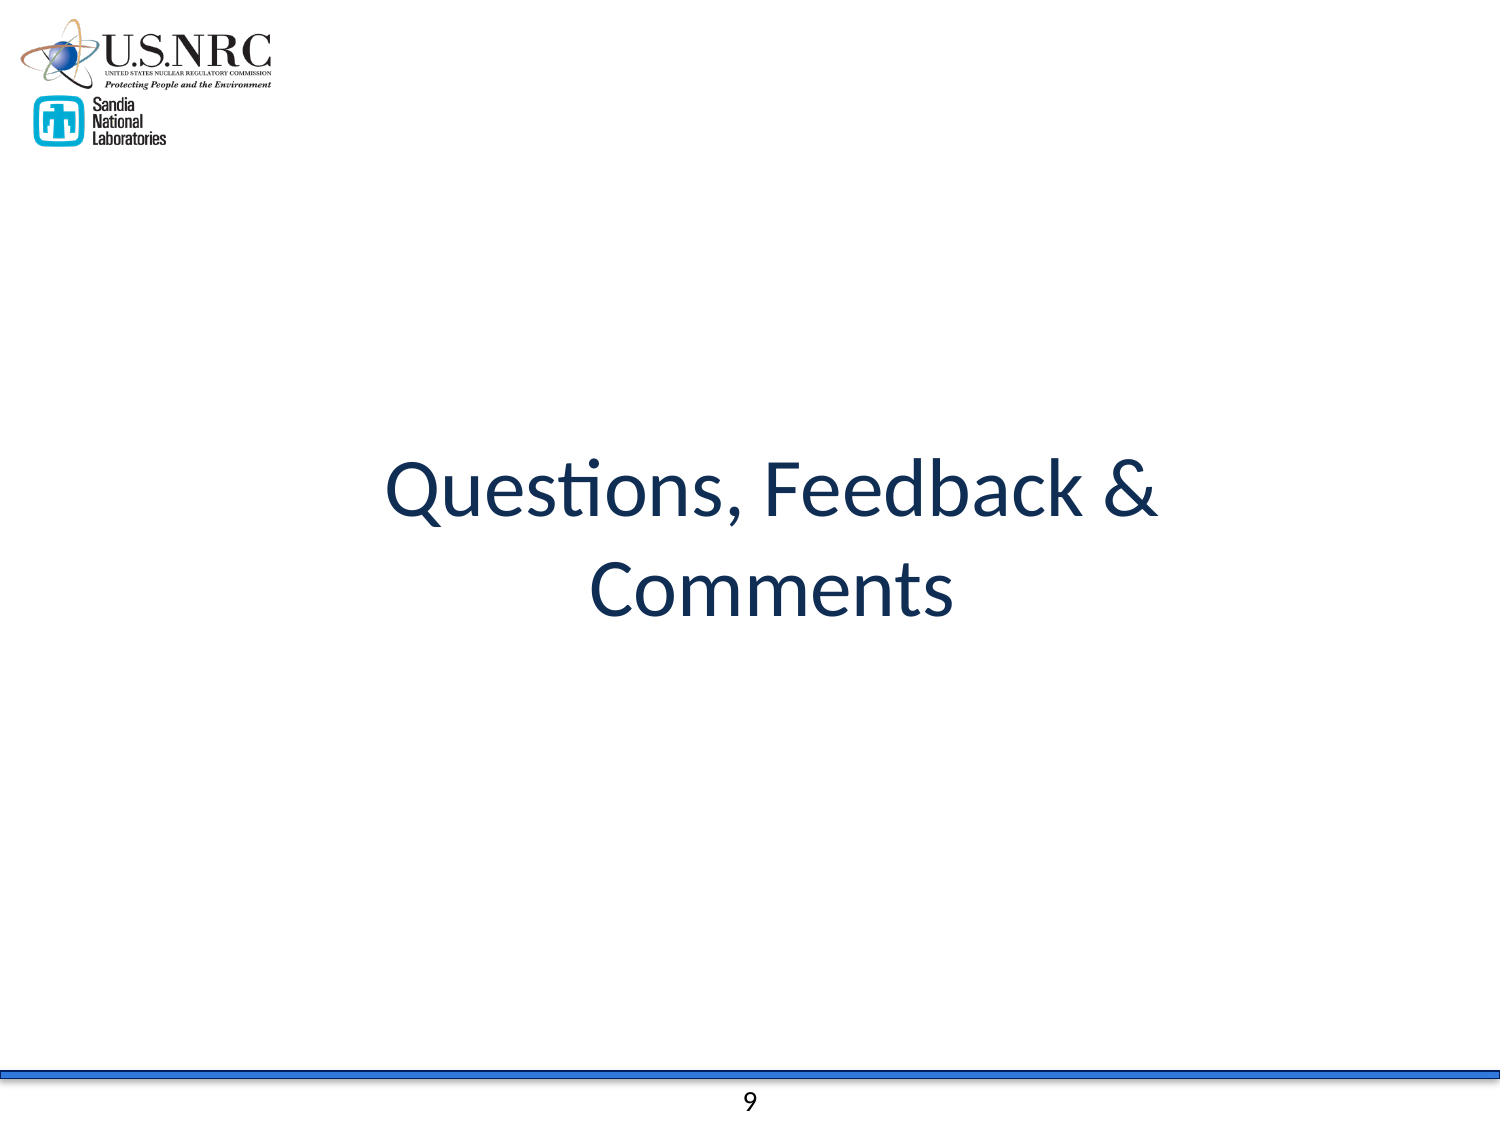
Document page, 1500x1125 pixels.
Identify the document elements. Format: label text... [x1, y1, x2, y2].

picture [19, 16, 273, 152]
footer 9 [512, 1074, 988, 1122]
title Questions, Feedback & Comments [345, 426, 1200, 540]
